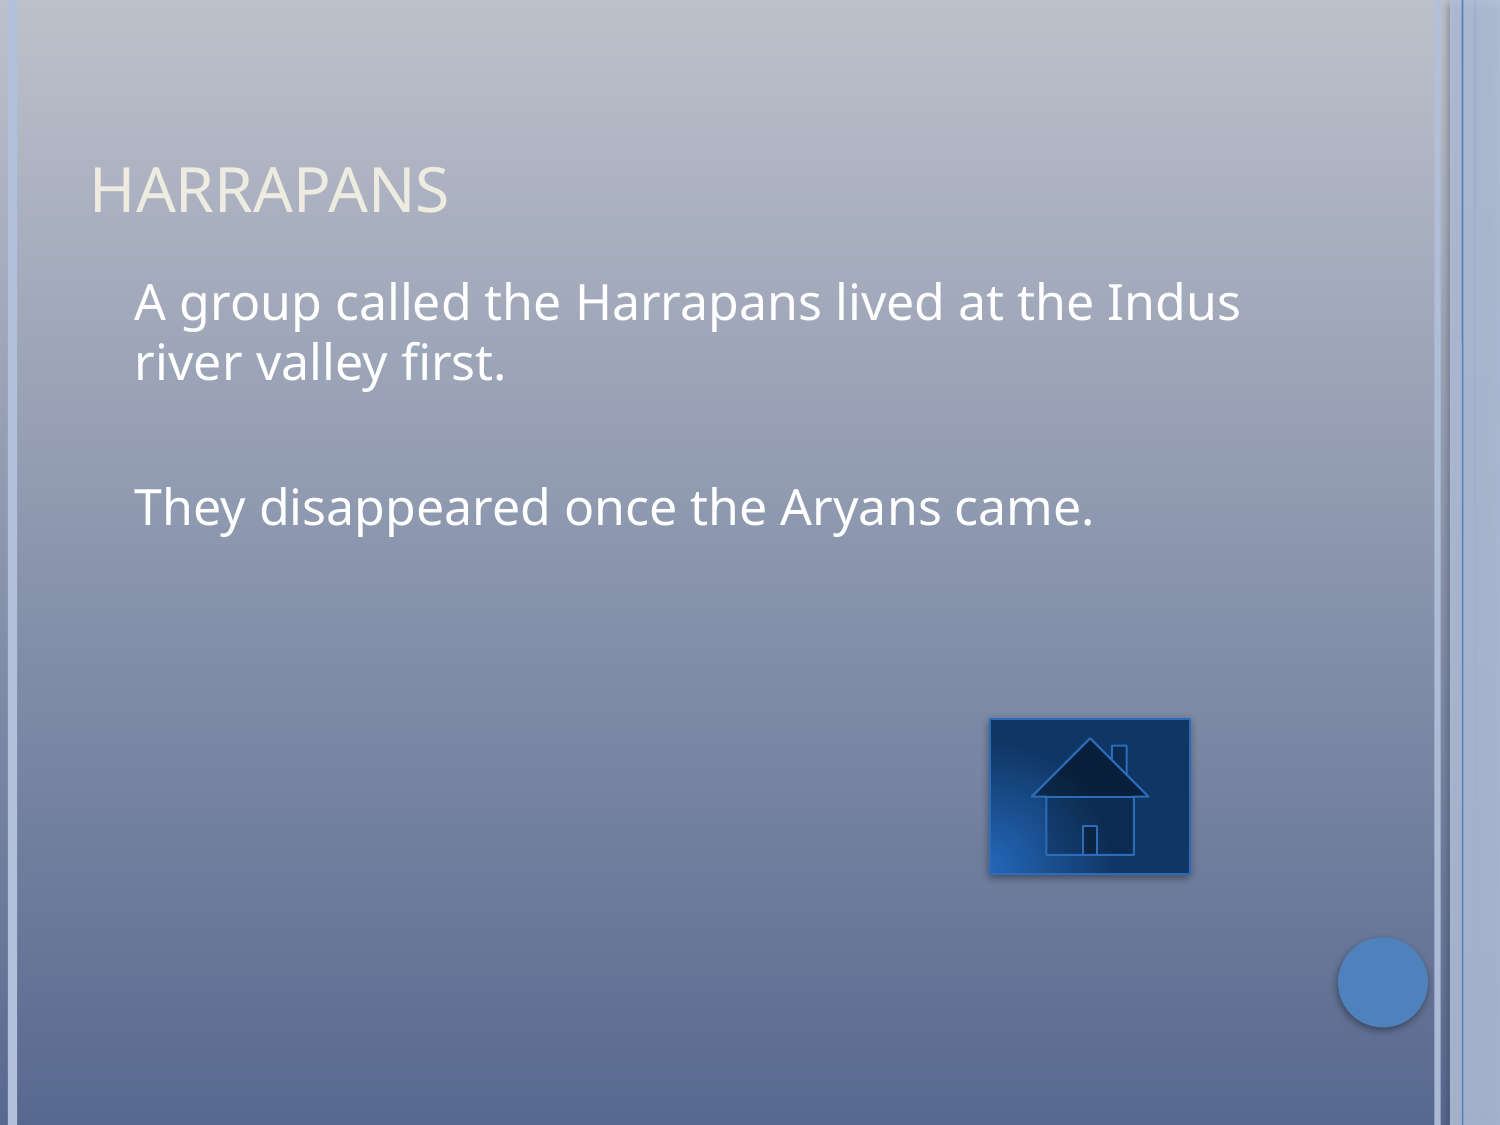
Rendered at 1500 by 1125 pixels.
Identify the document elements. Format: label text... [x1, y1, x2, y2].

list A group called the Harrapans lived at the Indus river valley first. They disappeared once the Aryans came. [75, 262, 1300, 1062]
title Harrapans [75, 45, 1300, 233]
text_box [989, 718, 1191, 875]
